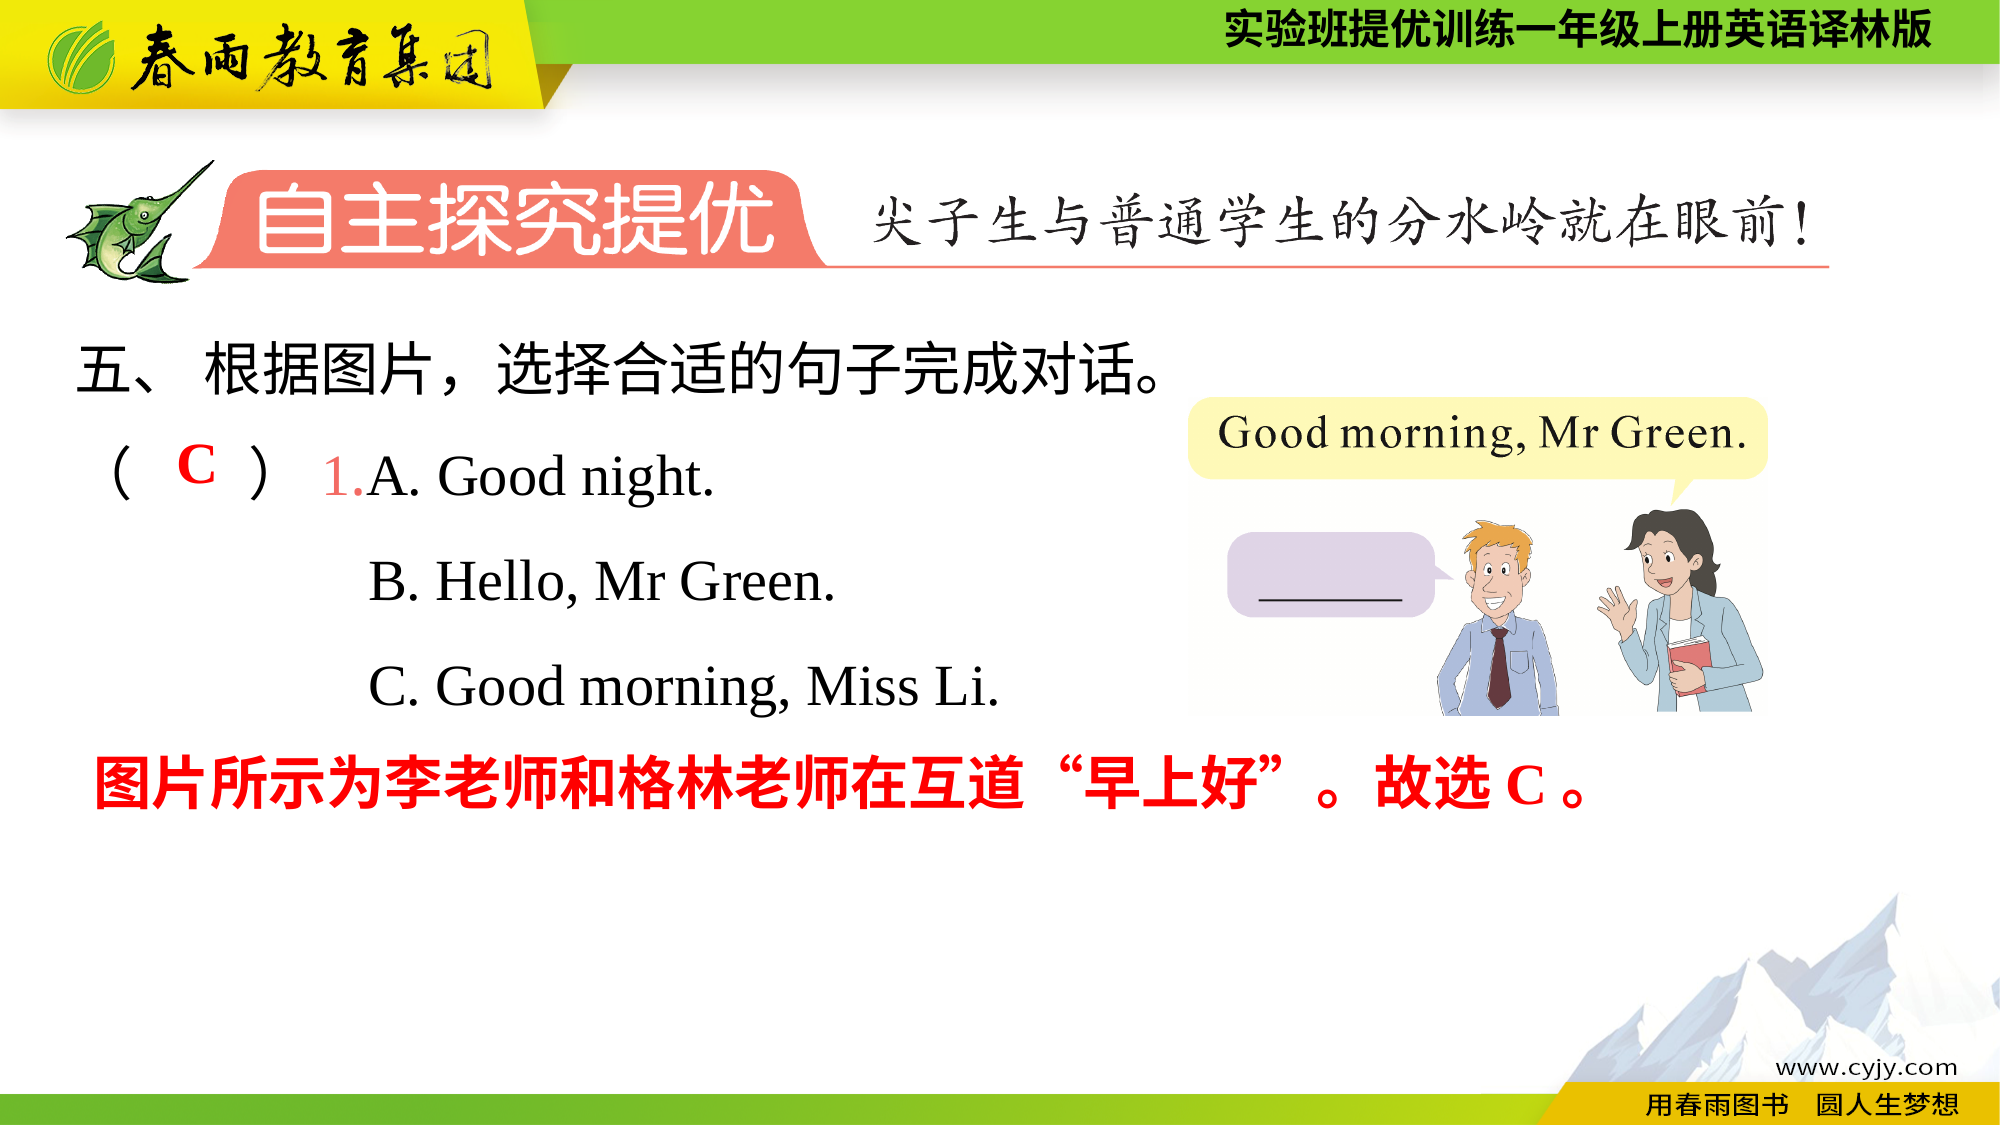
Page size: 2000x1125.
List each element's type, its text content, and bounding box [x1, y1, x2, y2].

text_box C [161, 417, 234, 503]
text_box 图片所示为李老师和格林老师在互道“早上好”。故选C。 [78, 704, 1963, 825]
picture [0, 0, 2000, 1125]
list 五、 根据图片，选择合适的句子完成对话。 （ ）1.A. Good night. B. Hello, Mr Green. C. Good morning, Miss Li. [59, 289, 1944, 717]
